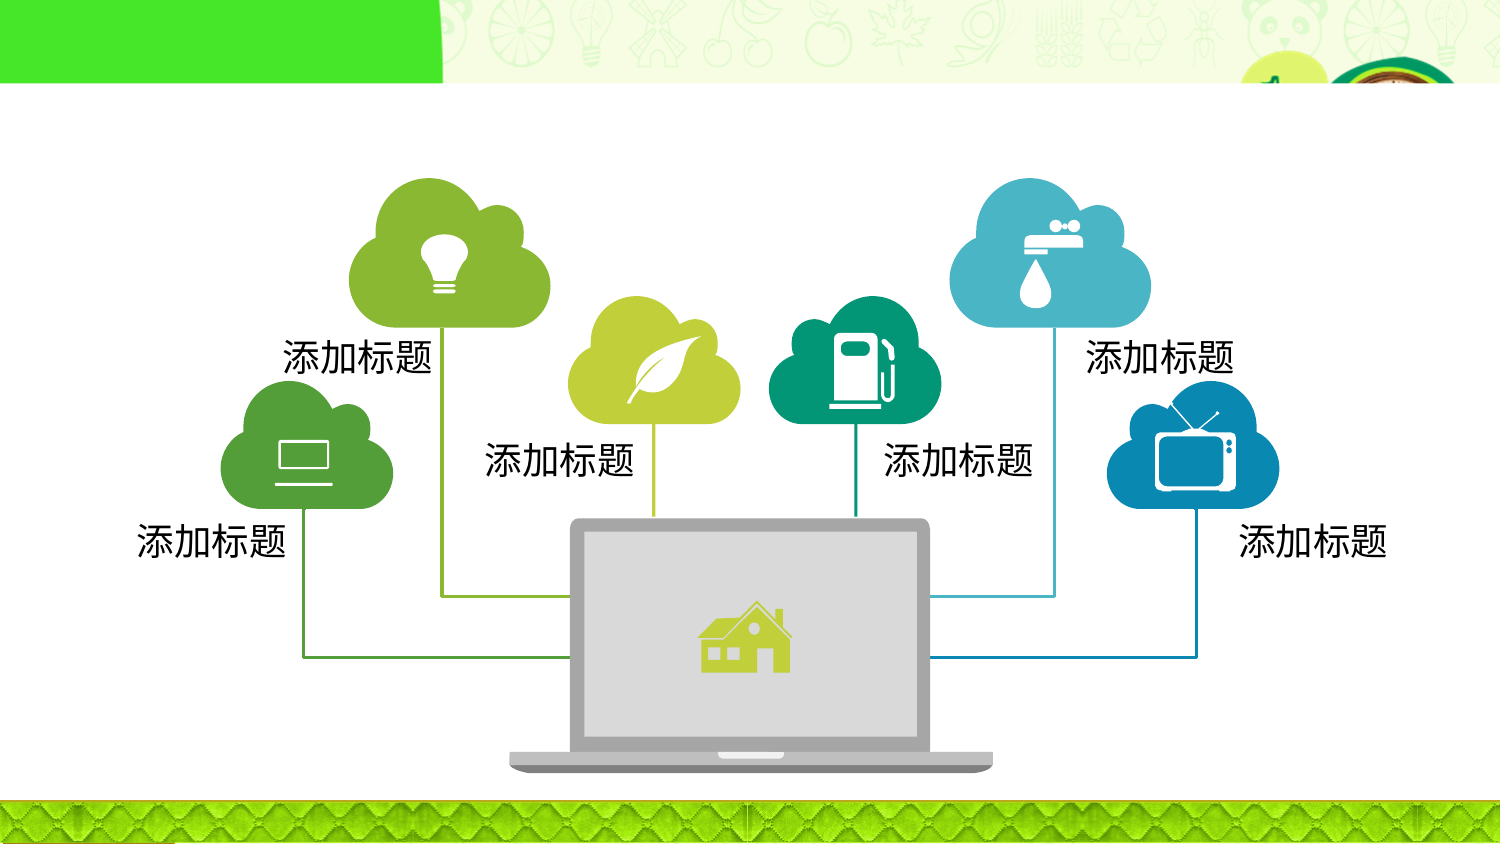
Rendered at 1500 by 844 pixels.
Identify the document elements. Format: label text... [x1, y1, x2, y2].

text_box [220, 380, 394, 509]
text_box 添加标题 [883, 437, 1034, 483]
text_box [993, 509, 1197, 658]
text_box [303, 509, 509, 658]
text_box 添加标题 [282, 333, 433, 379]
text_box 添加标题 [1084, 333, 1236, 379]
text_box 添加标题 [484, 437, 635, 483]
text_box [955, 328, 1055, 597]
text_box [441, 328, 541, 597]
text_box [768, 296, 942, 425]
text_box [567, 296, 741, 425]
picture [0, 800, 1500, 844]
text_box 添加标题 [1237, 518, 1388, 564]
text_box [1106, 380, 1280, 509]
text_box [509, 518, 993, 774]
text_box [949, 178, 1152, 328]
text_box 添加标题 [136, 518, 287, 564]
picture [0, 0, 1500, 83]
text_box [348, 178, 551, 328]
